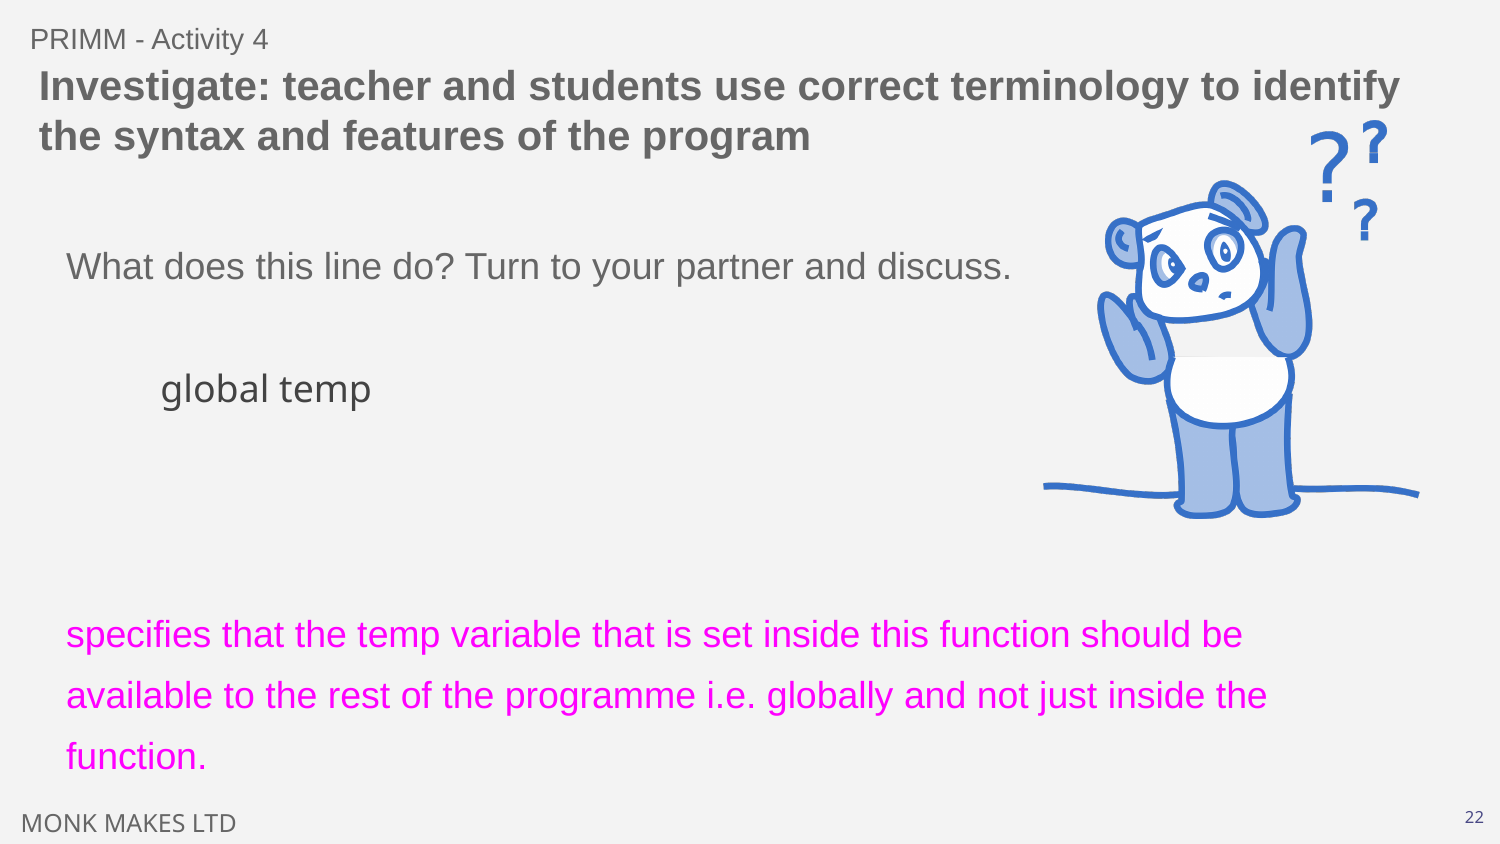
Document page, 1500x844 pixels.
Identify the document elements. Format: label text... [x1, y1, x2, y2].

title Investigate: teacher and students use correct terminology to identify the syntax and features of the program [24, 52, 1422, 167]
subtitle PRIMM - Activity 4 [14, 0, 1500, 52]
slide_number ‹#› [1448, 792, 1500, 844]
text_box What does this line do? Turn to your partner and discuss. global temp specifies that the temp variable that is set inside this function should be available to the rest of the programme i.e. globally and not just inside the function. [50, 211, 1398, 793]
picture [1039, 120, 1423, 520]
